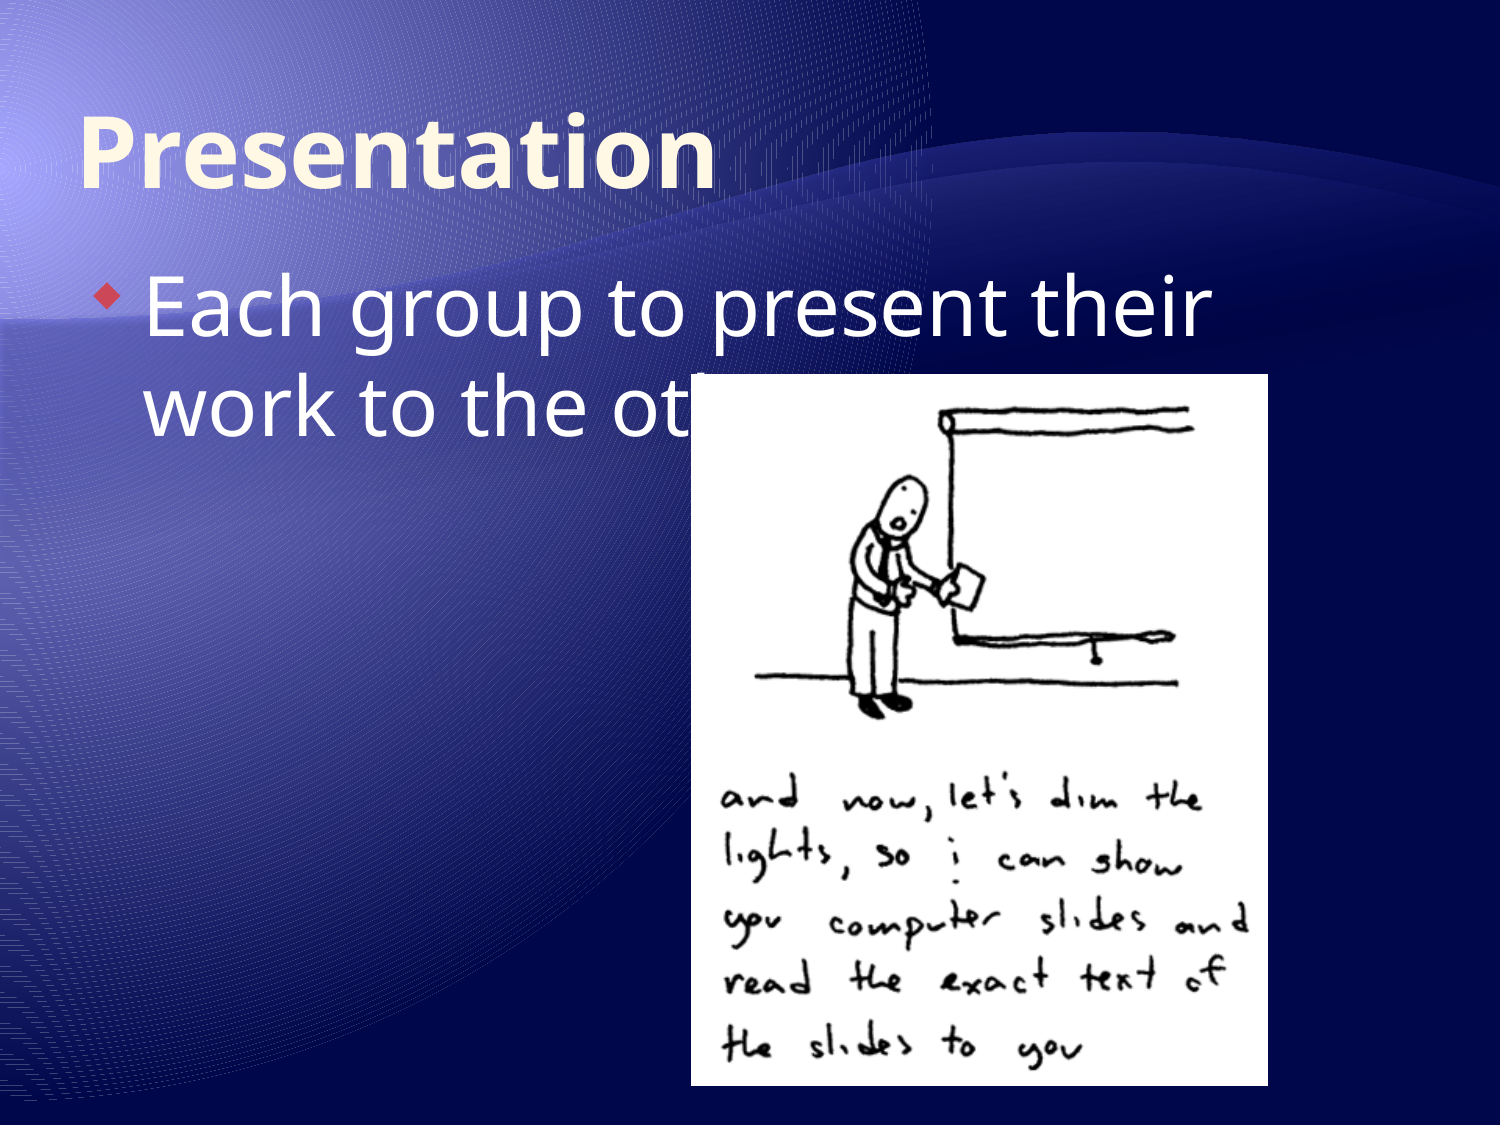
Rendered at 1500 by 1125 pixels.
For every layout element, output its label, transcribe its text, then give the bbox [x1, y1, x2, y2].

list Each group to present their work to the others. [75, 246, 1425, 539]
title Presentation [75, 87, 1425, 246]
picture [691, 374, 1269, 1087]
